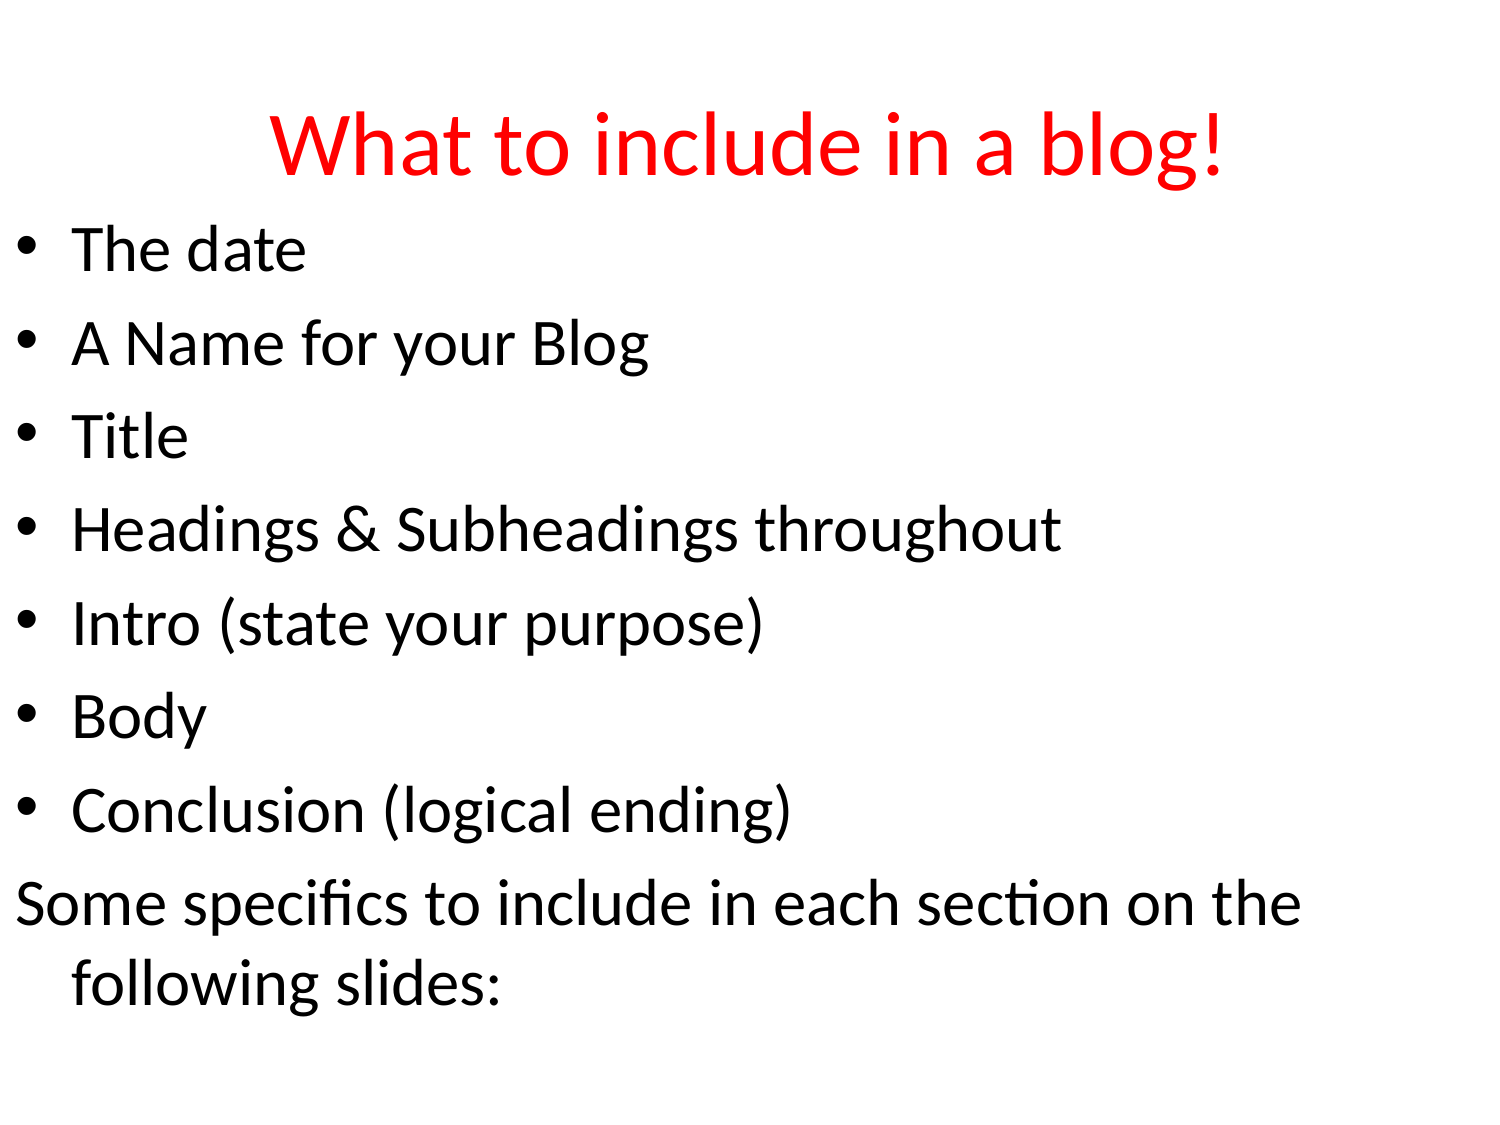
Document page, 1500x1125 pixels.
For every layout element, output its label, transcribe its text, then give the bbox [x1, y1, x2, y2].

list The date A Name for your Blog Title Headings & Subheadings throughout Intro (state your purpose) Body Conclusion (logical ending) Some specifics to include in each section on the following slides: [0, 197, 1500, 1125]
title What to include in a blog! [75, 45, 1425, 197]
